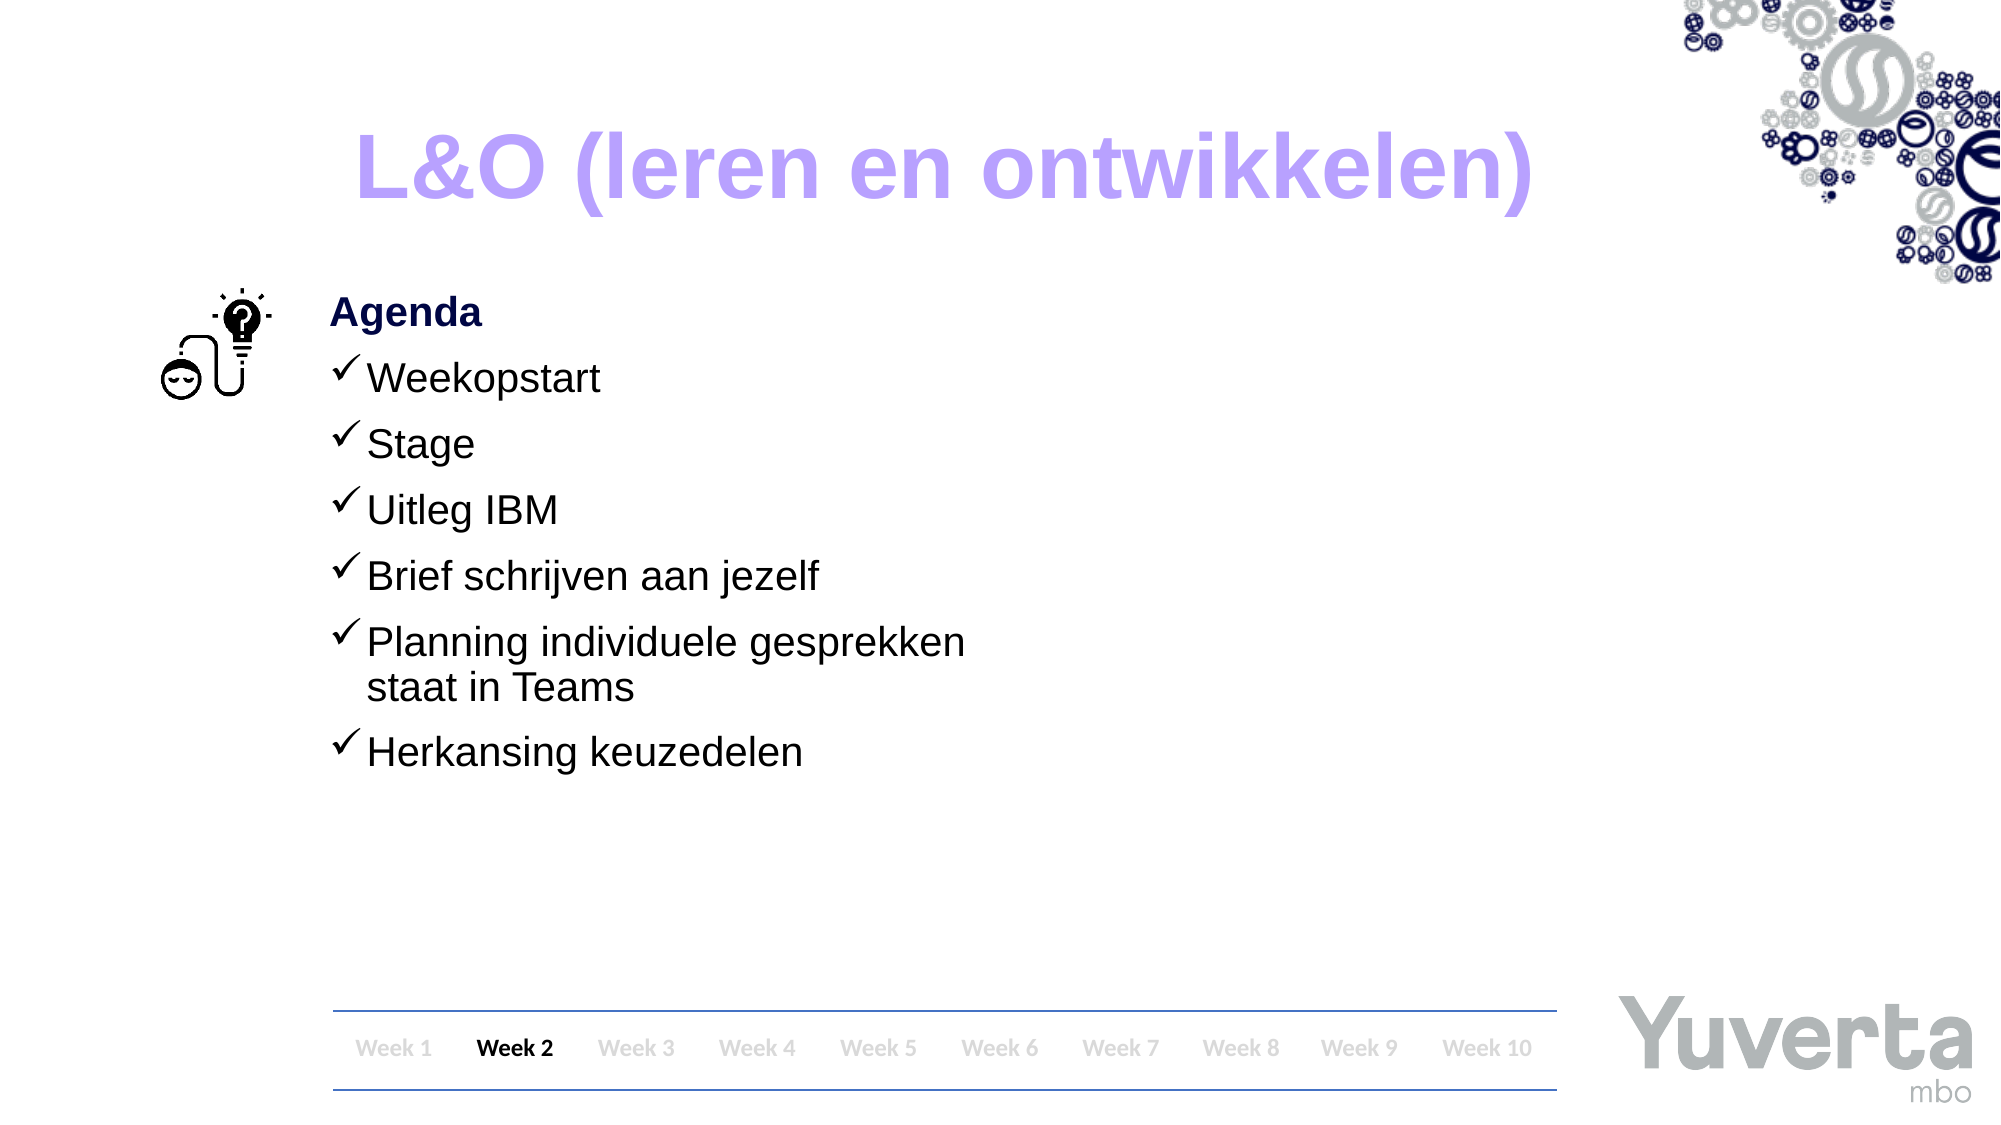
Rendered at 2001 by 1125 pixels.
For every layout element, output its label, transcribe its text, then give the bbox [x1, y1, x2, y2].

table_header Week 8 [1182, 1012, 1301, 1089]
picture [0, 0, 2000, 1125]
table_header Week 6 [939, 1012, 1061, 1089]
table_header Week 4 [697, 1012, 818, 1089]
table_header Week 2 [455, 1012, 576, 1089]
table_header Week 1 [333, 1012, 455, 1089]
table_header Week 5 [818, 1012, 939, 1089]
table_header Week 10 [1418, 1012, 1557, 1089]
table_header Week 7 [1061, 1012, 1182, 1089]
table_header Week 9 [1301, 1012, 1418, 1089]
table_header Week 3 [576, 1012, 697, 1089]
text_box Agenda Weekopstart Stage Uitleg IBM Brief schrijven aan jezelf Planning individuele gesprekken staat in Teams Herkansing keuzedelen [314, 283, 1030, 710]
text_box L&O (leren en ontwikkelen) [137, 59, 1753, 278]
